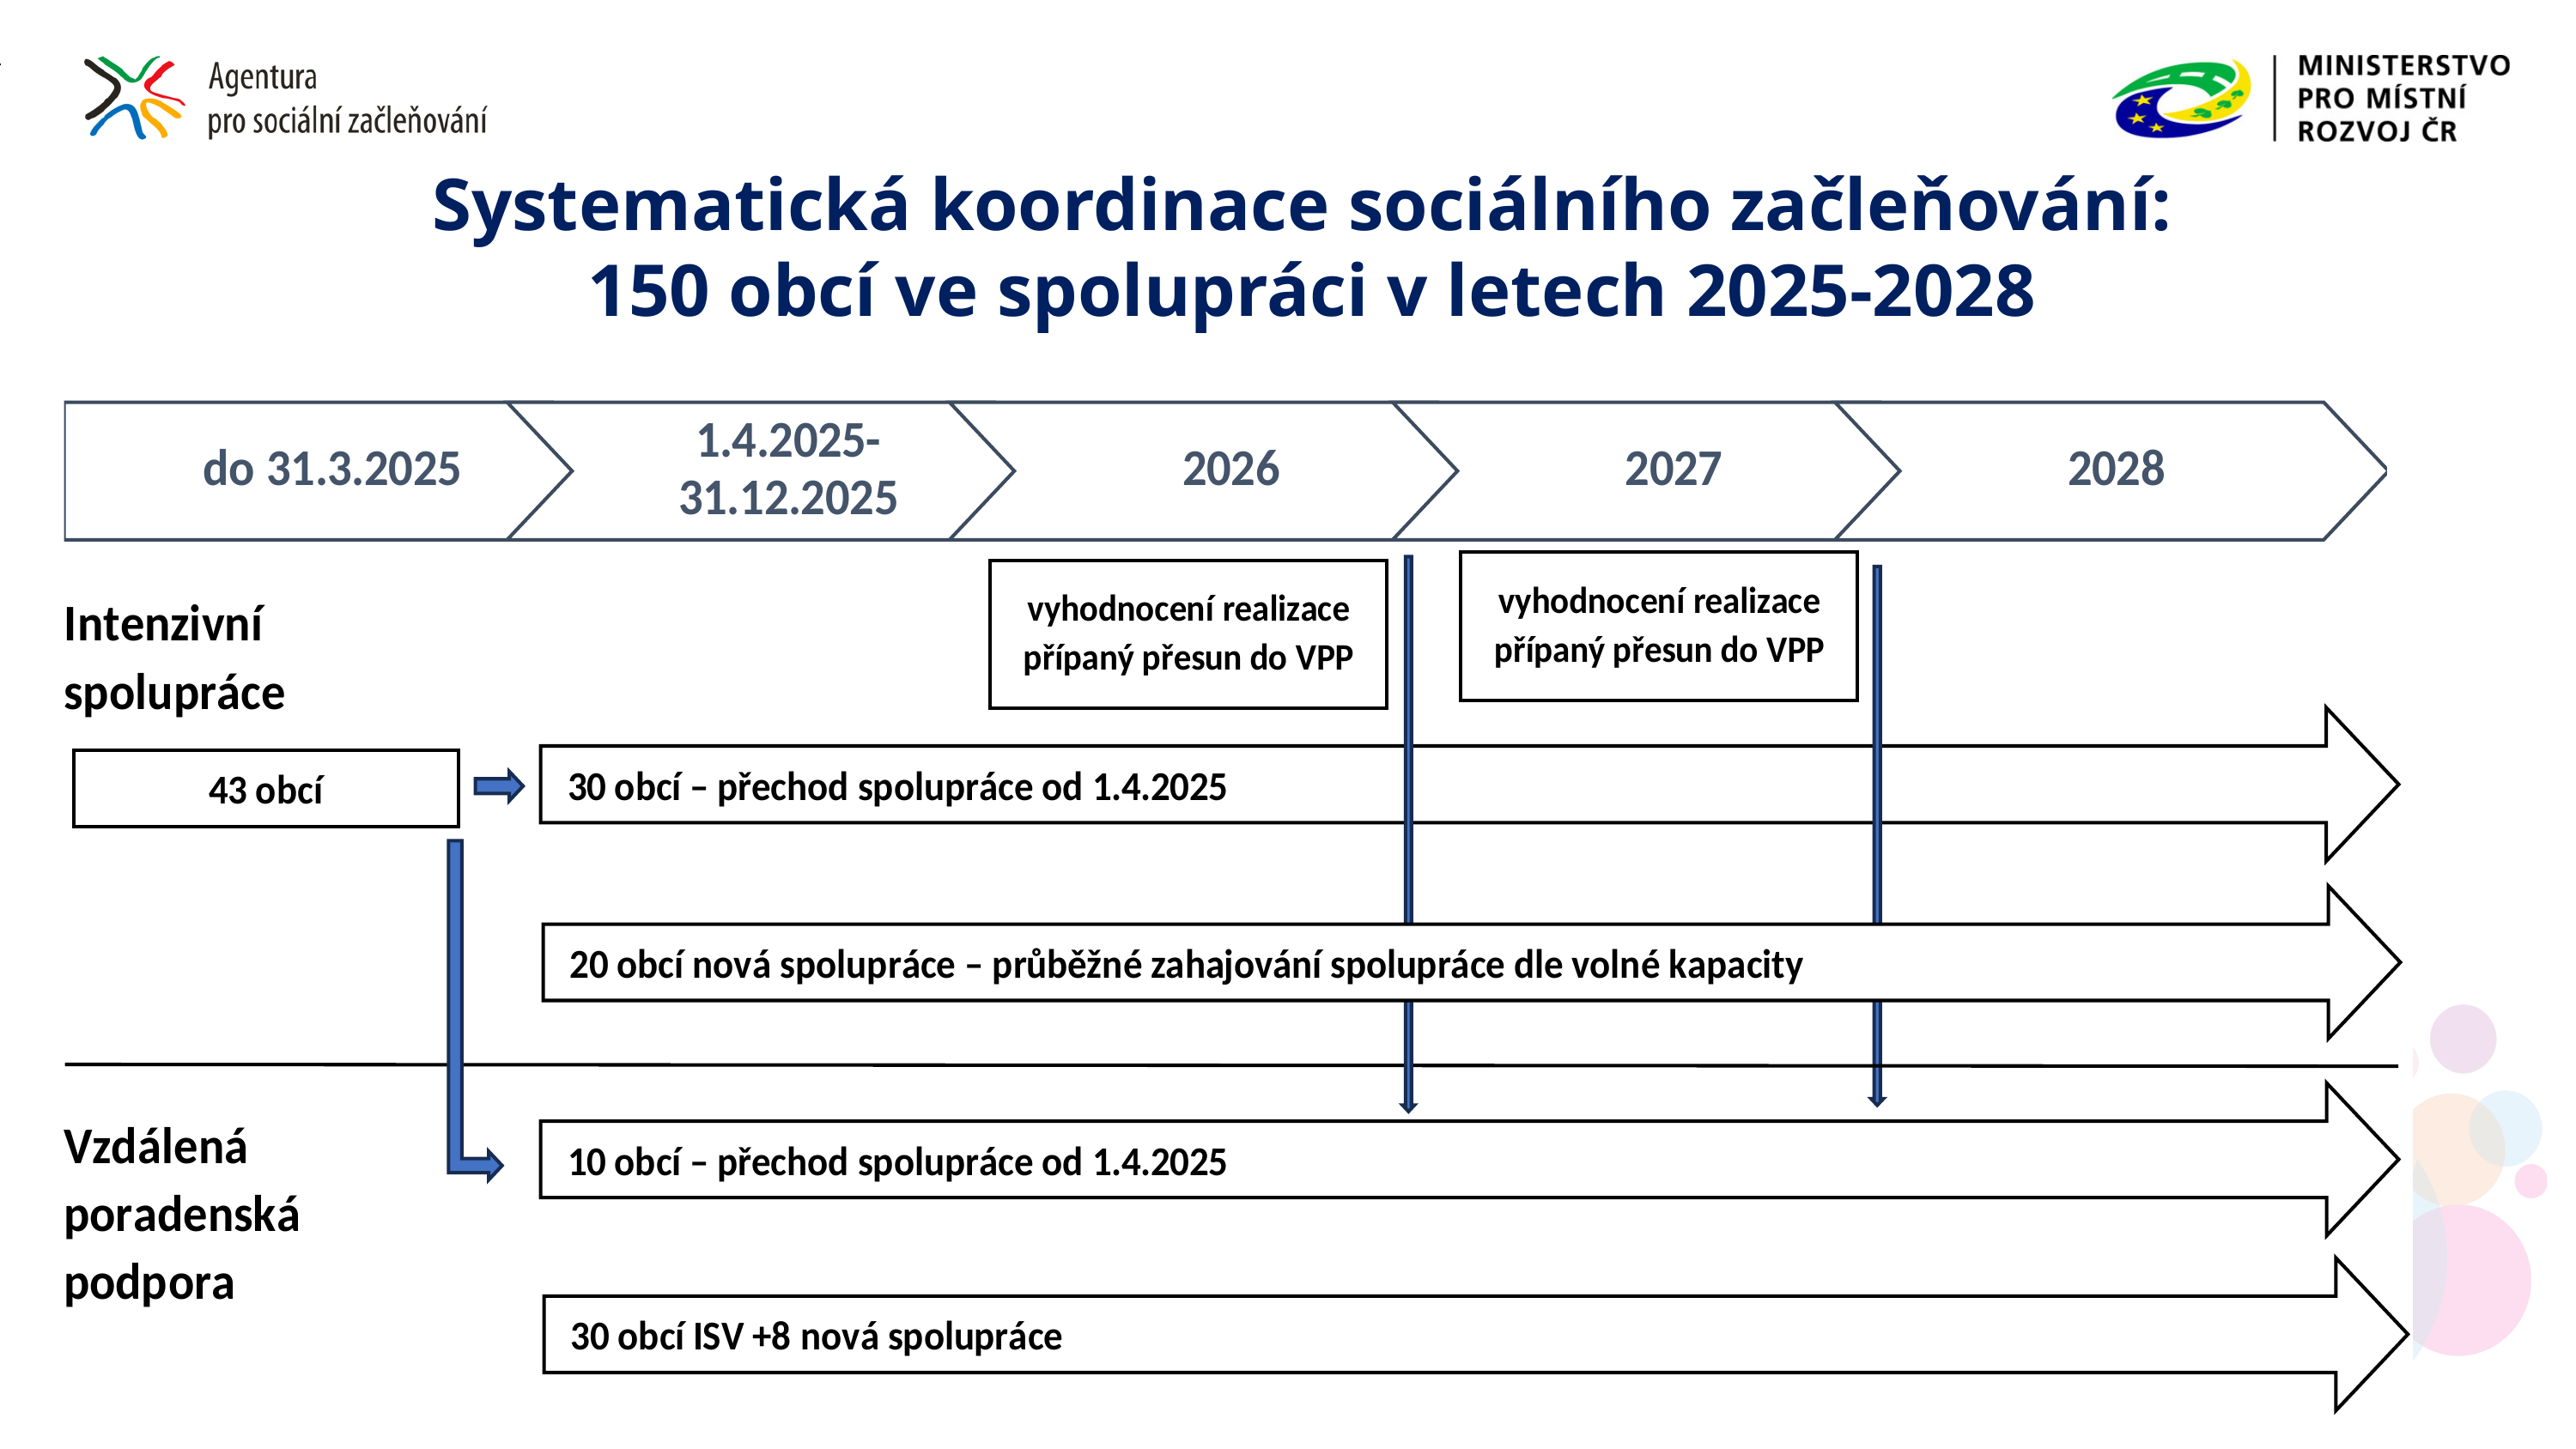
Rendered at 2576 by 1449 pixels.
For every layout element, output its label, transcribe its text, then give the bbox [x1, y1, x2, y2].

picture [37, 324, 2576, 1444]
title Systematická koordinace sociálního začleňování: 150 obcí ve spolupráci v letech 2025-2028 [93, 164, 2532, 320]
picture [2111, 55, 2510, 142]
picture [66, 38, 505, 159]
